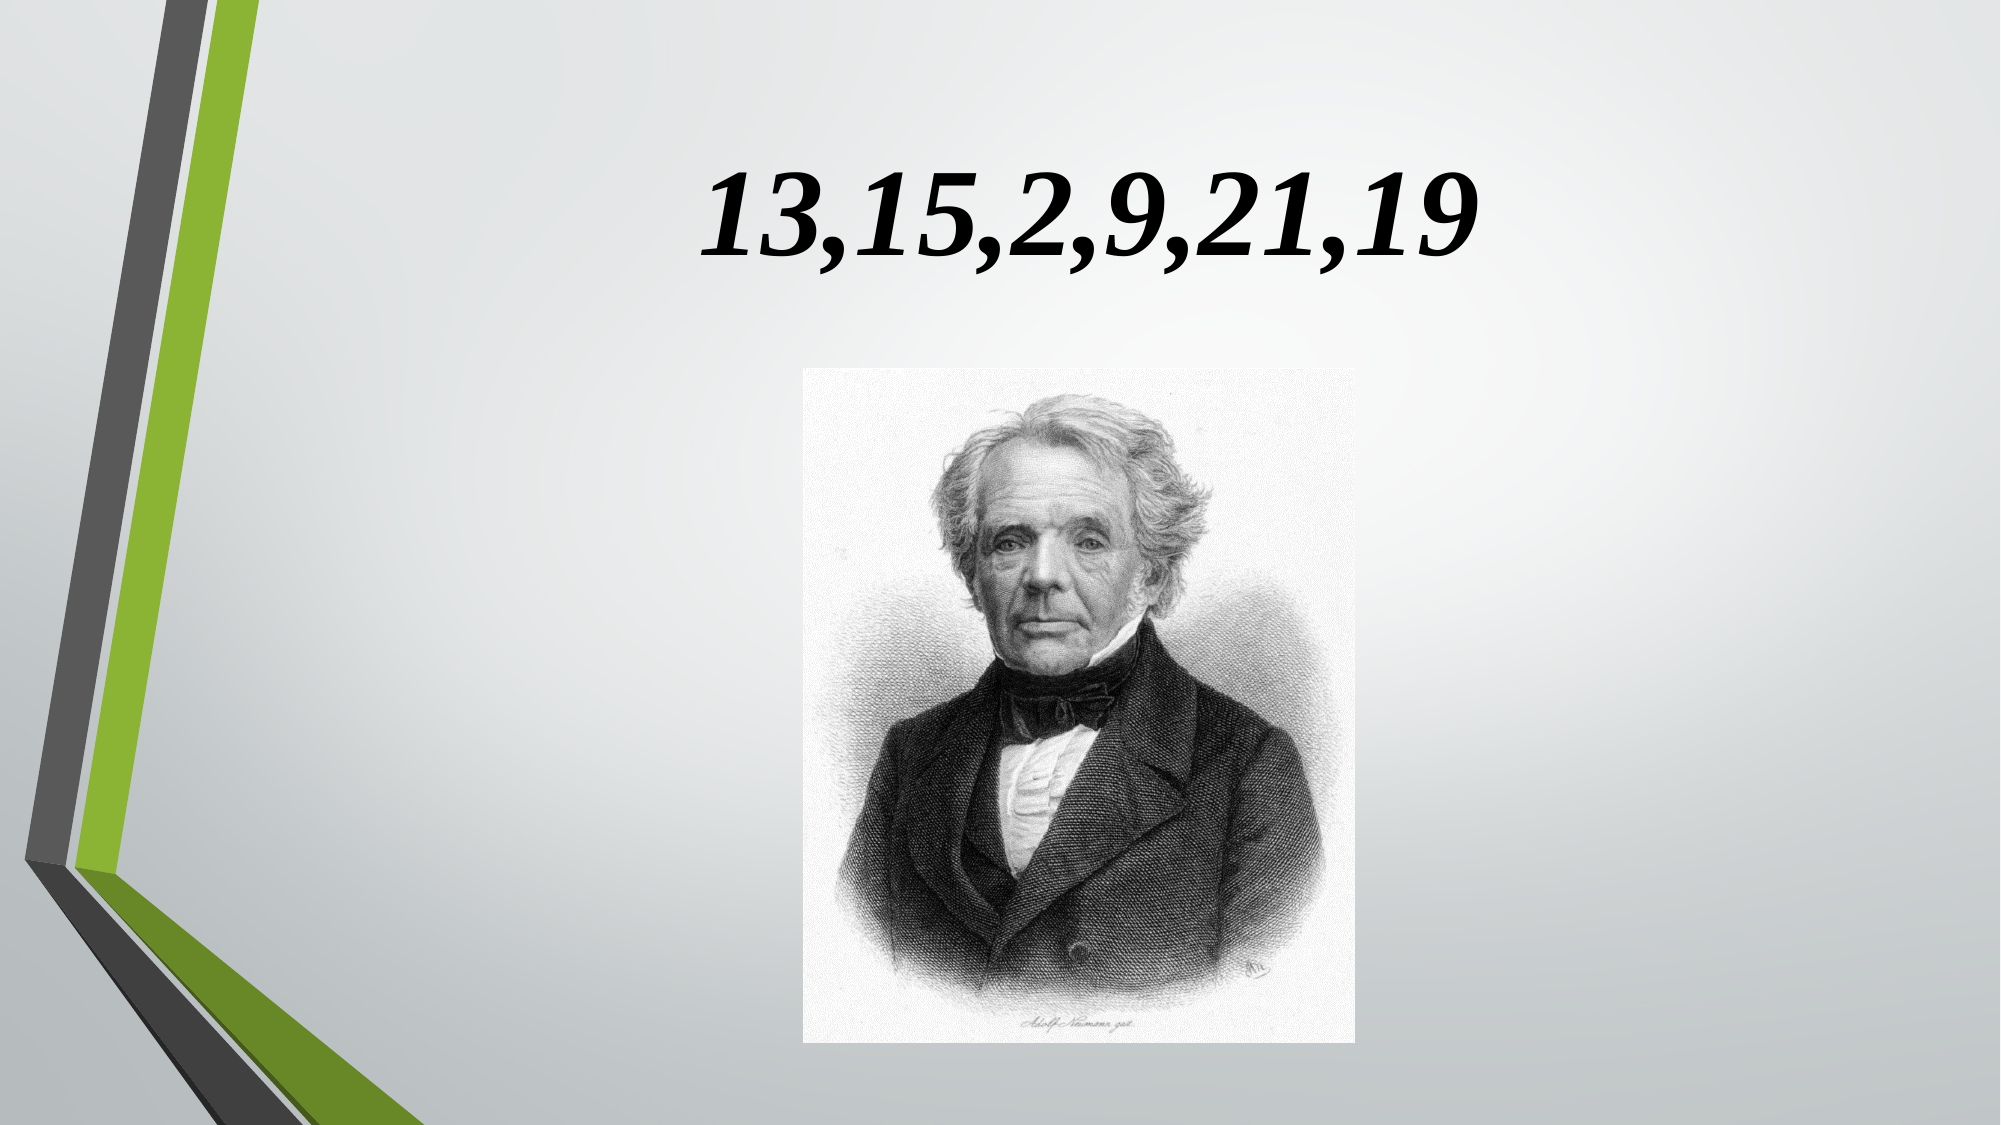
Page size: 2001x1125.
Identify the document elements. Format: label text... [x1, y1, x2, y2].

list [803, 368, 1355, 1043]
title 13,15,2,9,21,19 [267, 61, 1911, 350]
